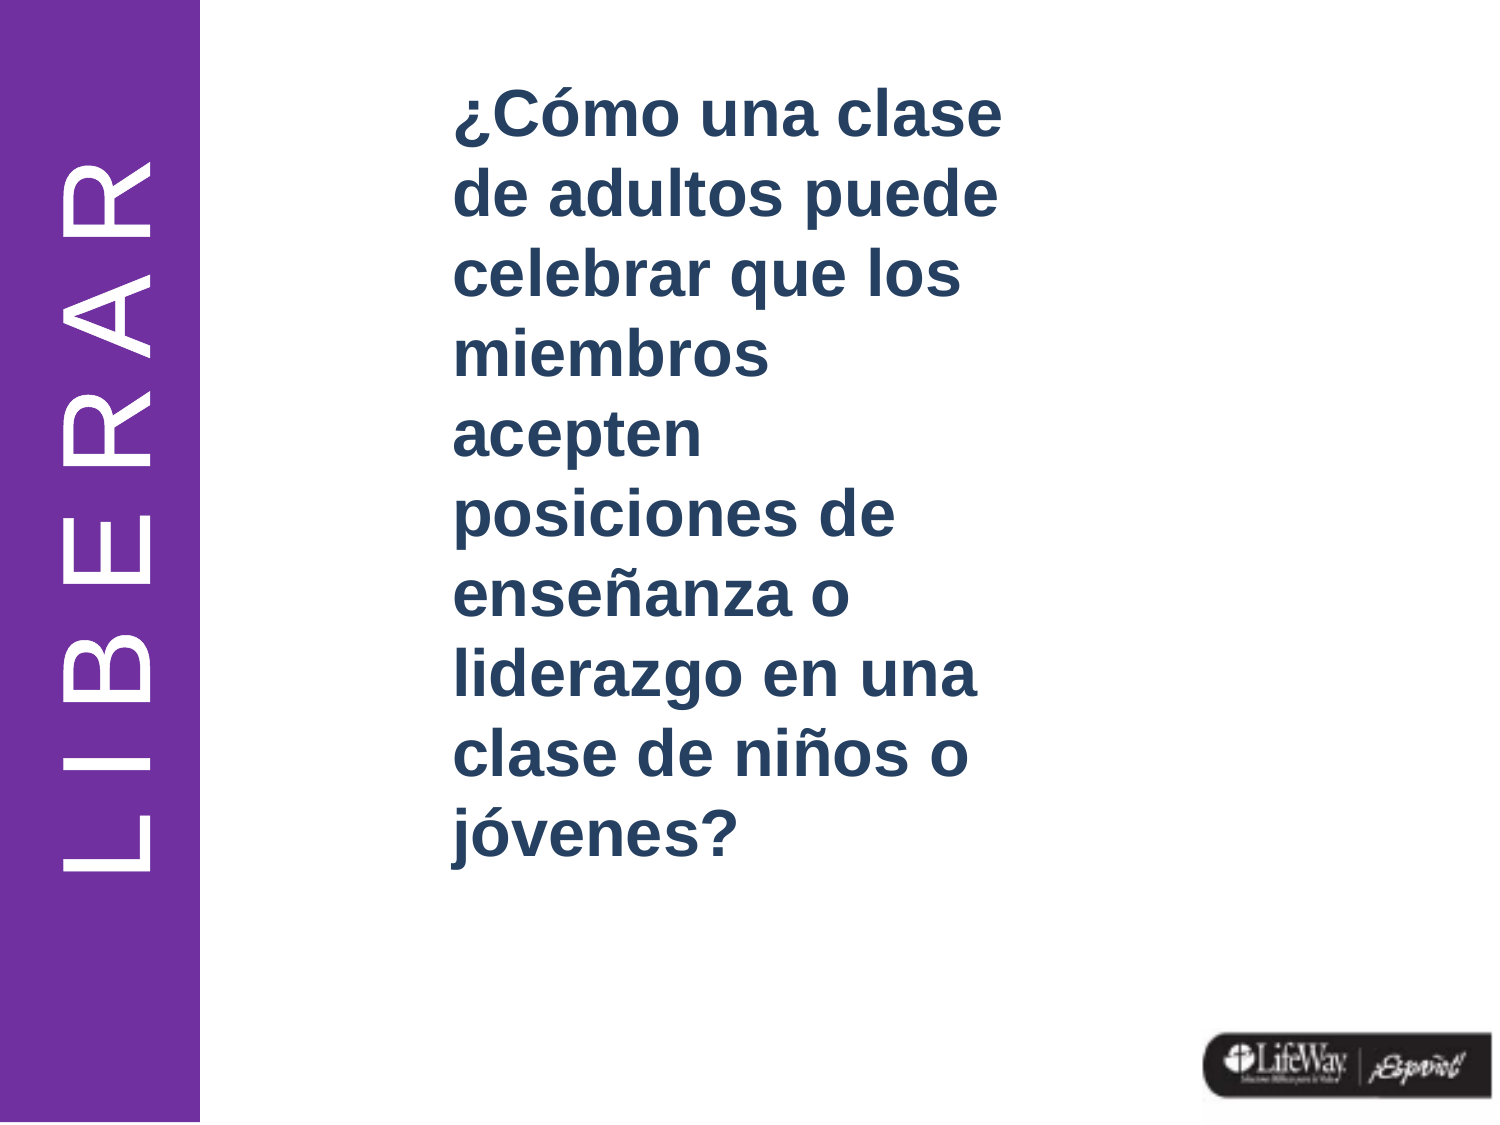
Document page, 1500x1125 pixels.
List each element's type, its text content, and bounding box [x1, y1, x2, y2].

text_box [0, 0, 200, 1123]
text_box L I B E R A R [17, 125, 183, 913]
text_box ¿Cómo una clase de adultos puede celebrar que los miembros acepten posiciones de enseñanza o liderazgo en una clase de niños o jóvenes? [437, 62, 1050, 877]
picture [1196, 1027, 1500, 1125]
